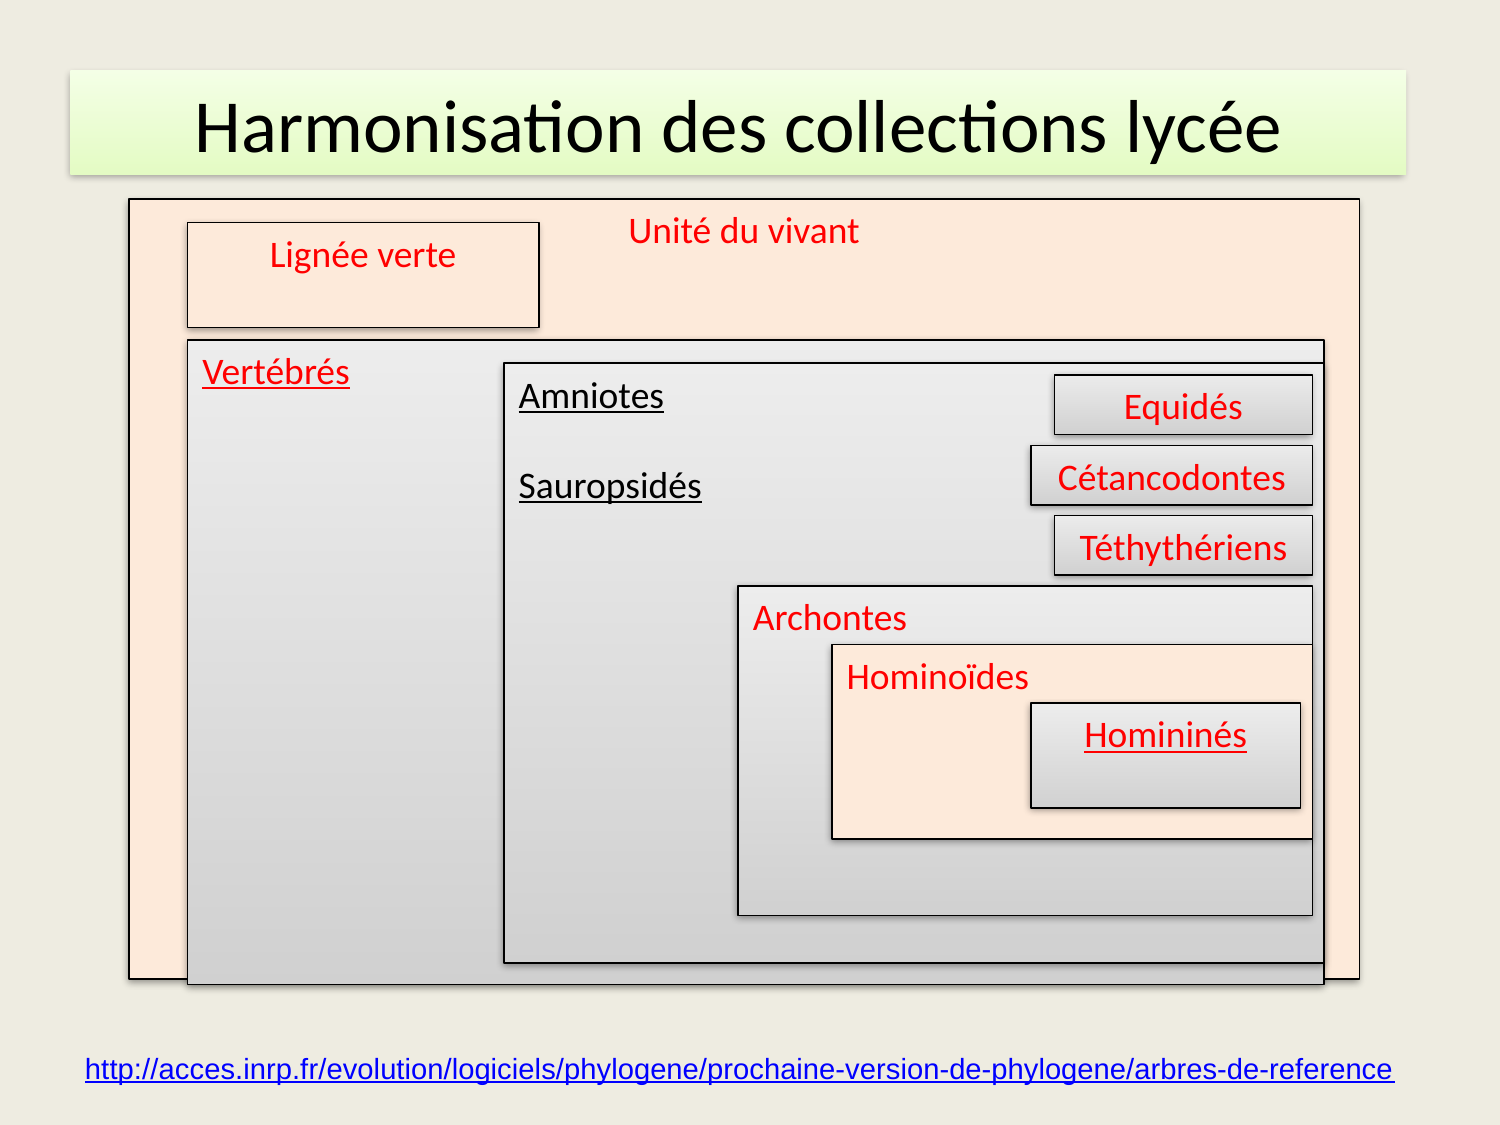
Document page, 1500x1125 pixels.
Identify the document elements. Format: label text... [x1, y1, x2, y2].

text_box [128, 198, 1360, 992]
text_box Harmonisation des collections lycée [70, 70, 1407, 176]
text_box http://acces.inrp.fr/evolution/logiciels/phylogene/prochaine-version-de-phylogene/arbres-de-reference [70, 1042, 1454, 1093]
